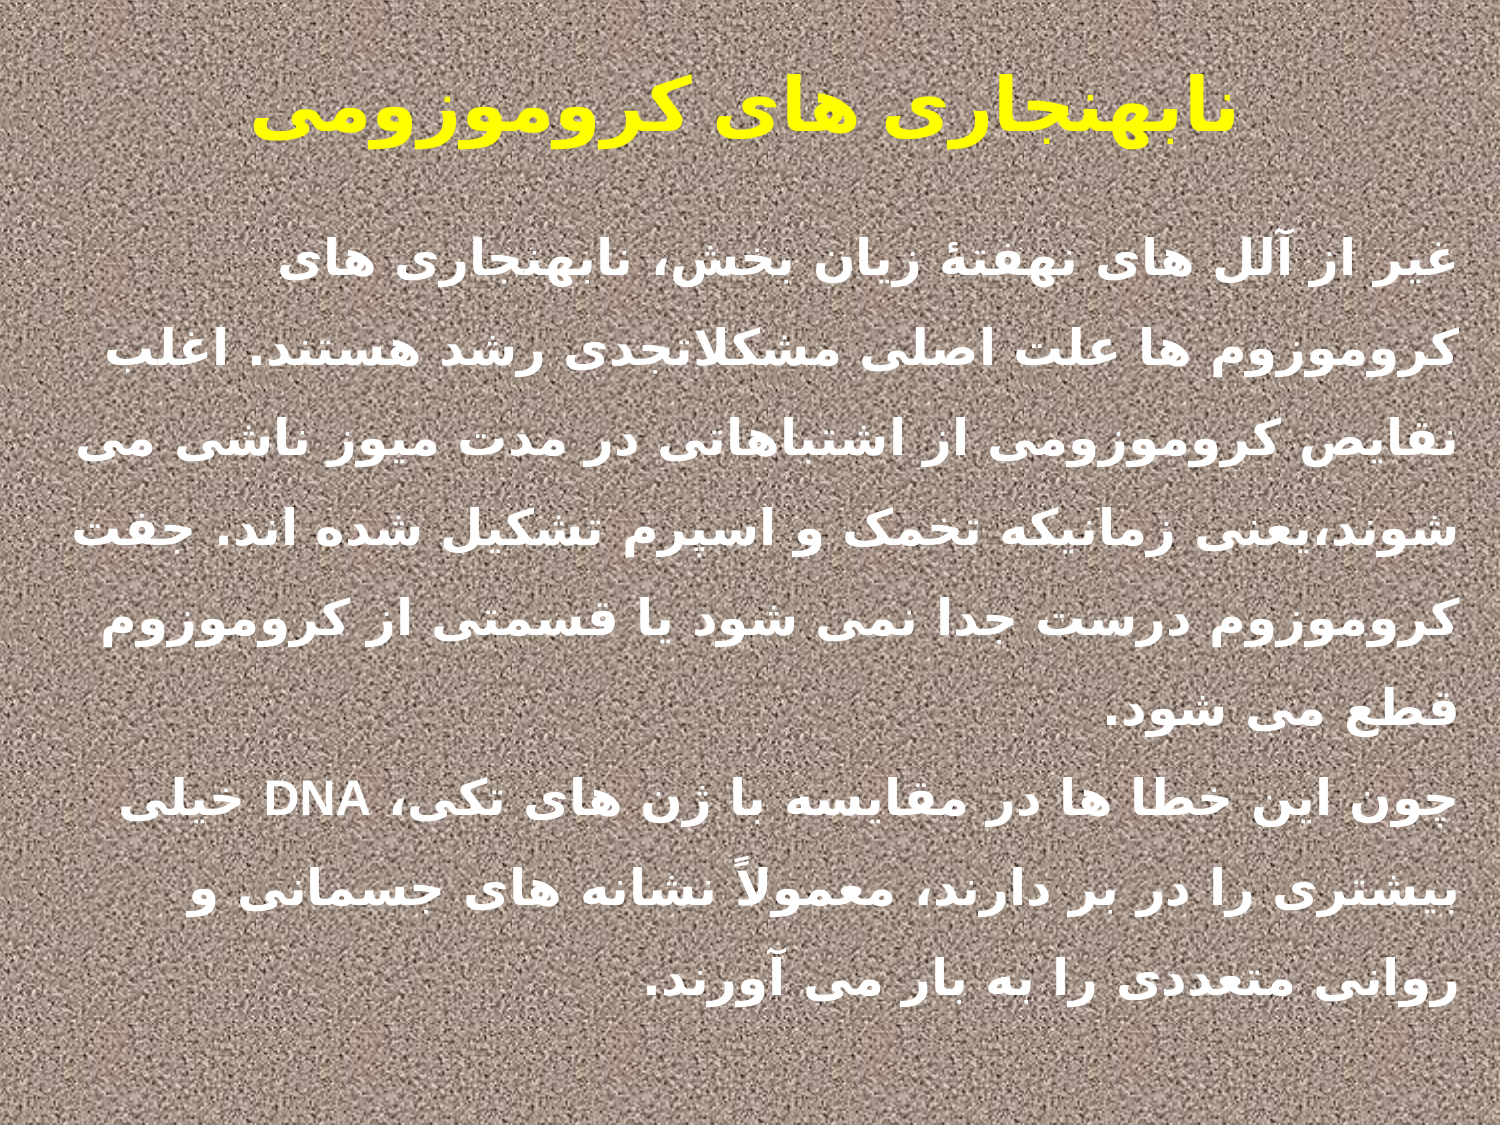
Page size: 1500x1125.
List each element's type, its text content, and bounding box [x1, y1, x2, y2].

title نابهنجاری های کروموزومی [75, 37, 1425, 155]
slide_number 20 [1417, 1068, 1494, 1114]
footer www.modirkade.ir [212, 1050, 904, 1095]
picture [0, 0, 1500, 1125]
list غیر از آلل های نهفتۀ زیان بخش، نابهنجاری های کروموزوم ها علت اصلی مشکلاتجدی رشد هستند. اغلب نقایص کروموزومی از اشتباهاتی در مدت میوز ناشی می شوند،یعنی زمانیکه تخمک و اسپرم تشکیل شده اند. جفت کروموزوم درست جدا نمی شود یا قسمتی از کروموزوم قطع می شود. چون این خطا ها در مقایسه با ژن های تکی، DNA خیلی بیشتری را در بر دارند، معمولاً نشانه های جسمانی و روانی متعددی را به بار می آورند. [24, 187, 1475, 1100]
